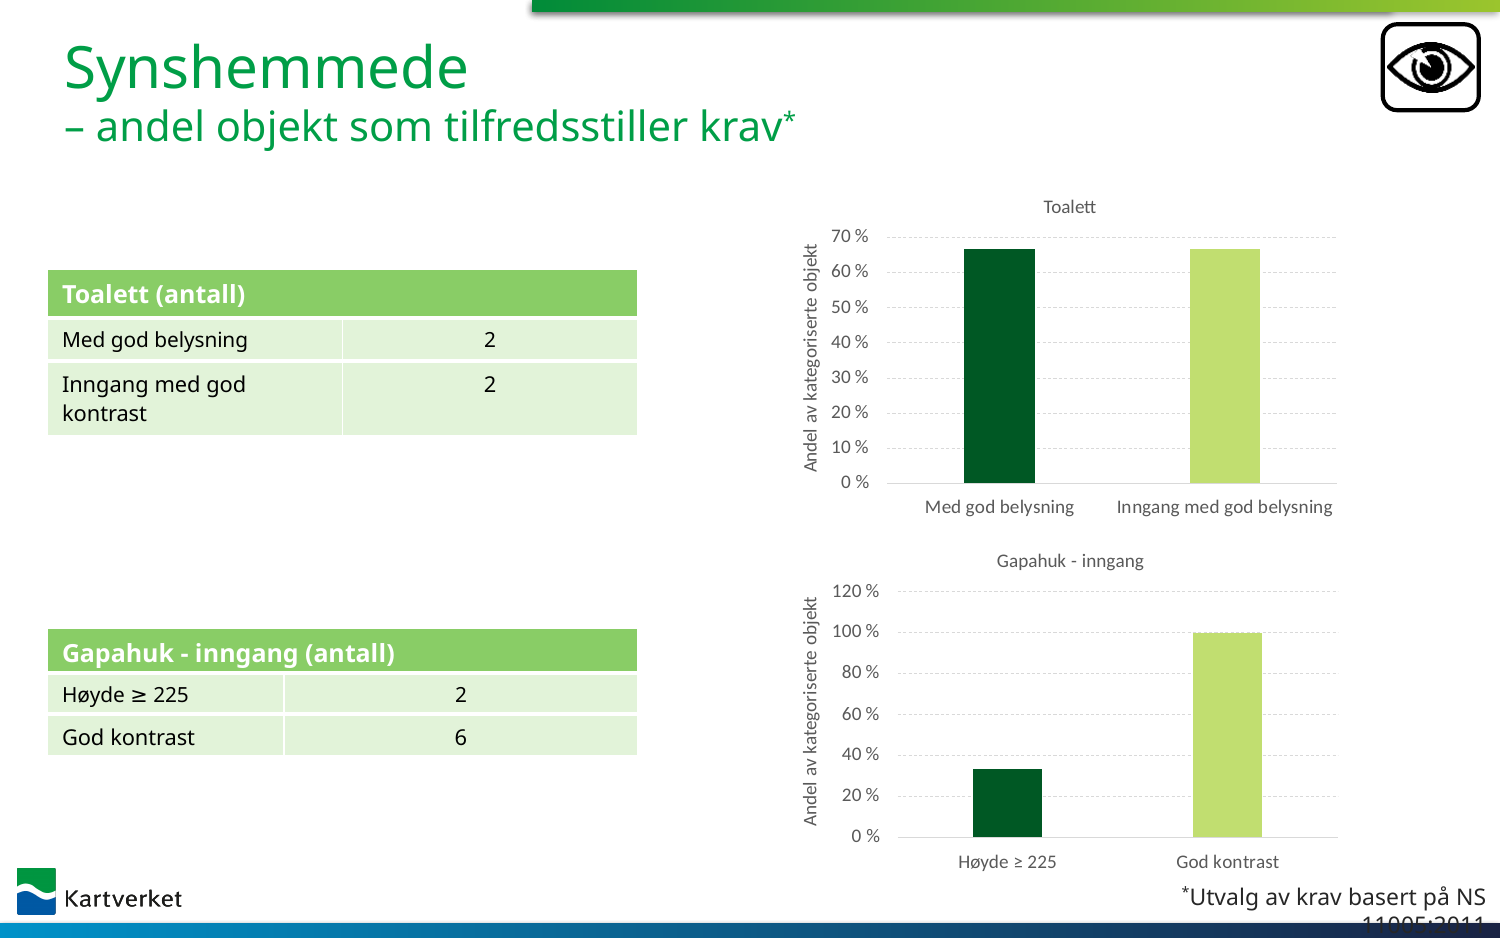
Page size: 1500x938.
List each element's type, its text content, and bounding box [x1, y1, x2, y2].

picture [791, 187, 1348, 526]
table_cell 2 [343, 320, 637, 359]
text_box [1382, 24, 1480, 111]
table_cell 6 [285, 716, 637, 755]
table_cell Høyde ≥ 225 [48, 675, 283, 712]
table_cell 2 [343, 363, 637, 435]
text_box Synshemmede – andel objekt som tilfredsstiller krav* [49, 24, 1431, 158]
table_cell God kontrast [48, 716, 283, 755]
picture [791, 541, 1349, 880]
table_header Gapahuk - inngang (antall) [48, 629, 637, 671]
table_cell 2 [285, 675, 637, 712]
text_box *Utvalg av krav basert på NS 11005:2011 [1068, 873, 1500, 938]
table_cell Inngang med god kontrast [48, 363, 342, 435]
table_cell Med god belysning [48, 320, 342, 359]
table_header Toalett (antall) [48, 270, 637, 316]
